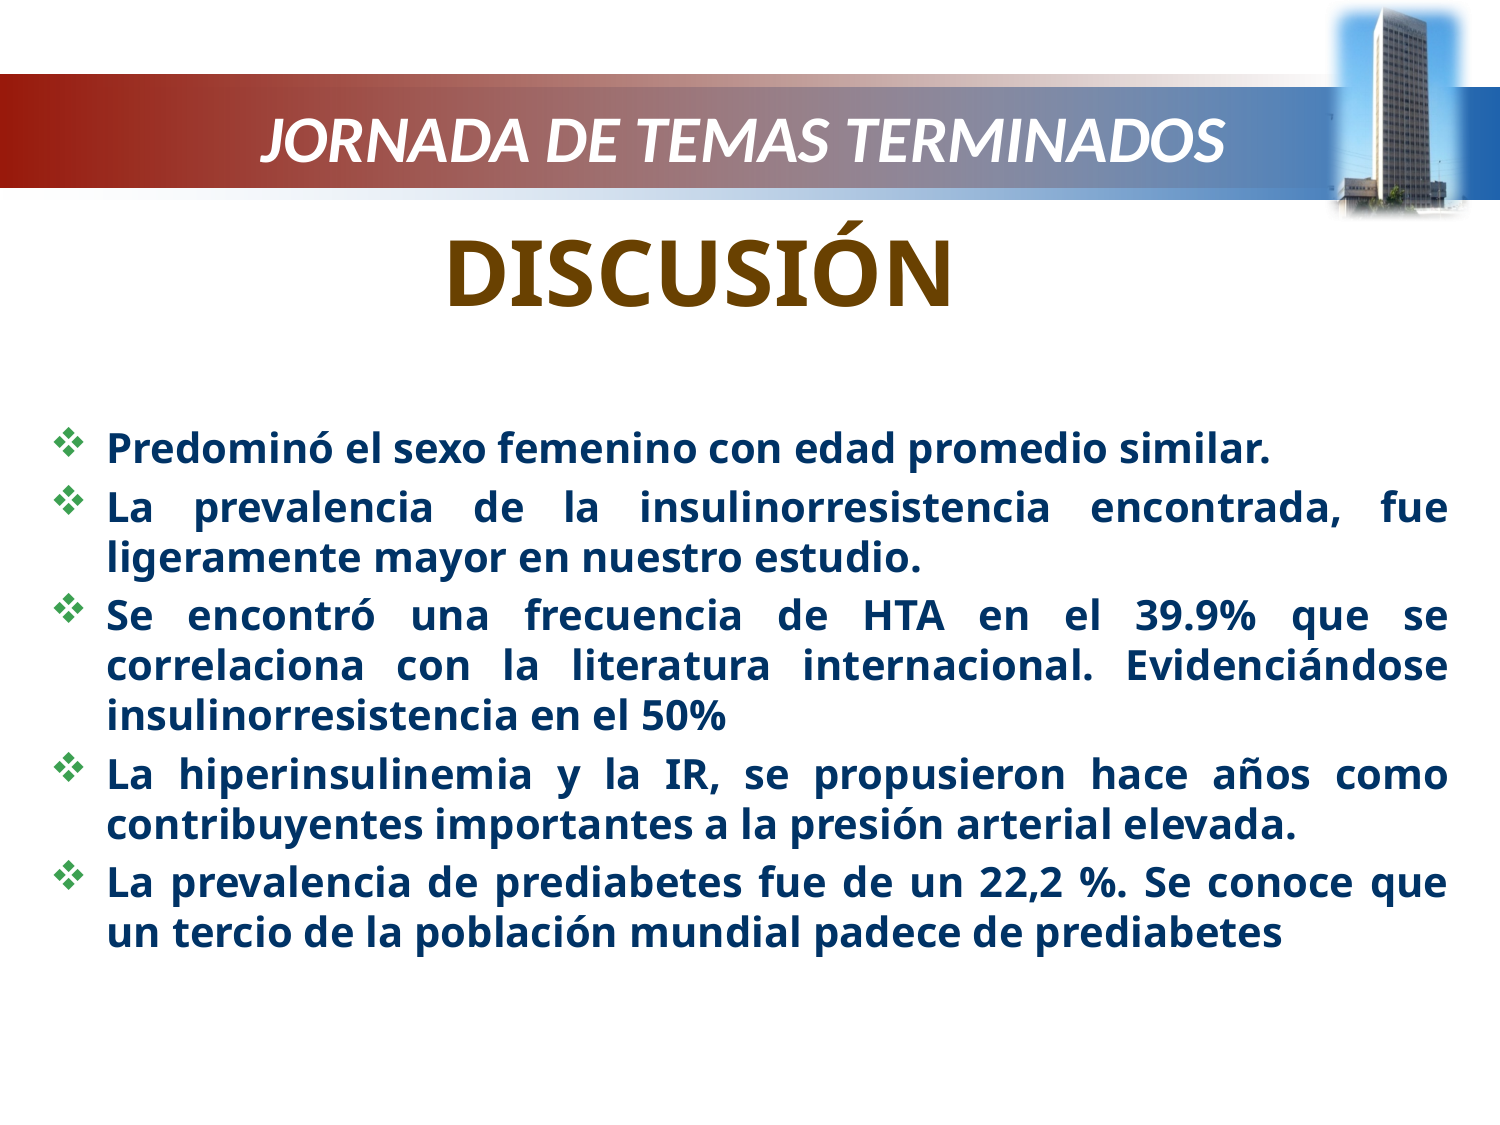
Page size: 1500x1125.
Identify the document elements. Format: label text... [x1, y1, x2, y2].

list Predominó el sexo femenino con edad promedio similar. La prevalencia de la insulinorresistencia encontrada, fue ligeramente mayor en nuestro estudio. Se encontró una frecuencia de HTA en el 39.9% que se correlaciona con la literatura internacional. Evidenciándose insulinorresistencia en el 50% La hiperinsulinemia y la IR, se propusieron hace años como contribuyentes importantes a la presión arterial elevada. La prevalencia de prediabetes fue de un 22,2 %. Se conoce que un tercio de la población mundial padece de prediabetes [34, 414, 1466, 1079]
text_box DISCUSIÓN [75, 175, 1325, 364]
title JORNADA DE TEMAS TERMINADOS [137, 89, 1351, 183]
picture [1342, 22, 1458, 200]
